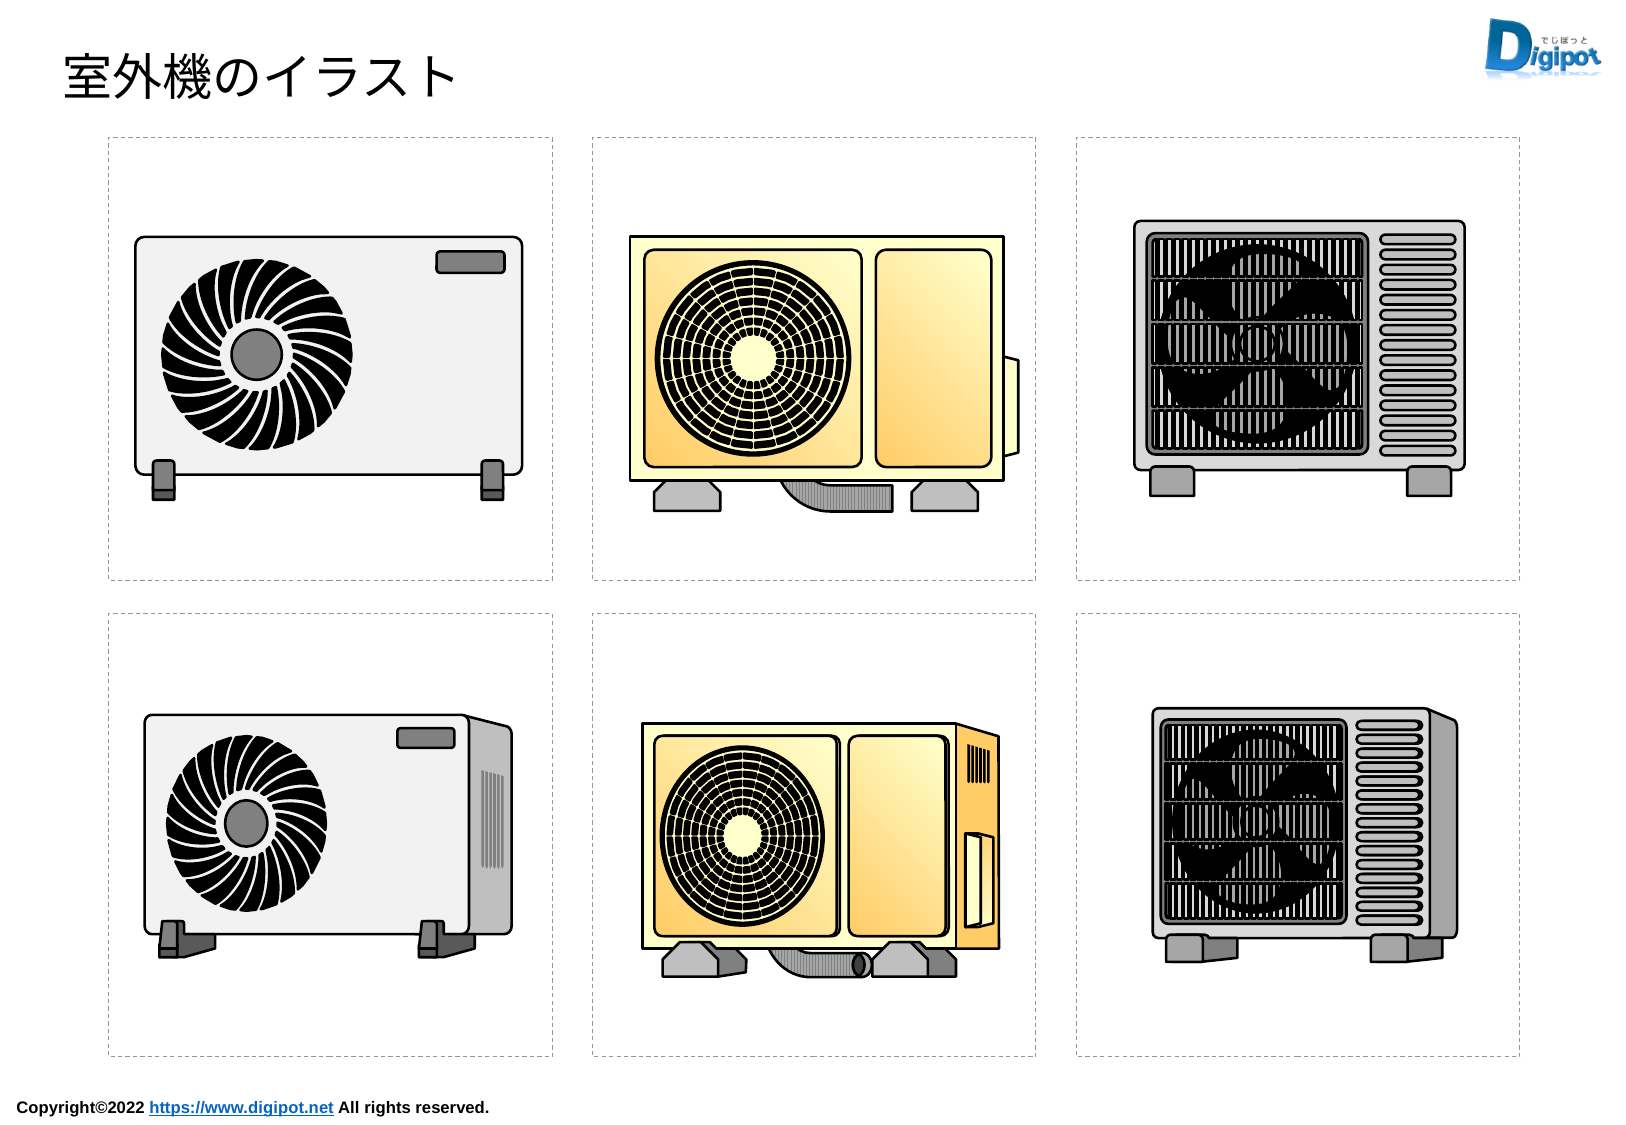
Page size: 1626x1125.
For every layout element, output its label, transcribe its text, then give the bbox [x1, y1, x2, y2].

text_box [629, 236, 1019, 512]
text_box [1152, 708, 1458, 962]
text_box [144, 714, 512, 958]
text_box 室外機のイラスト [47, 38, 477, 113]
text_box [642, 723, 999, 978]
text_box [1134, 220, 1465, 496]
picture [1485, 18, 1602, 82]
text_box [135, 236, 523, 500]
